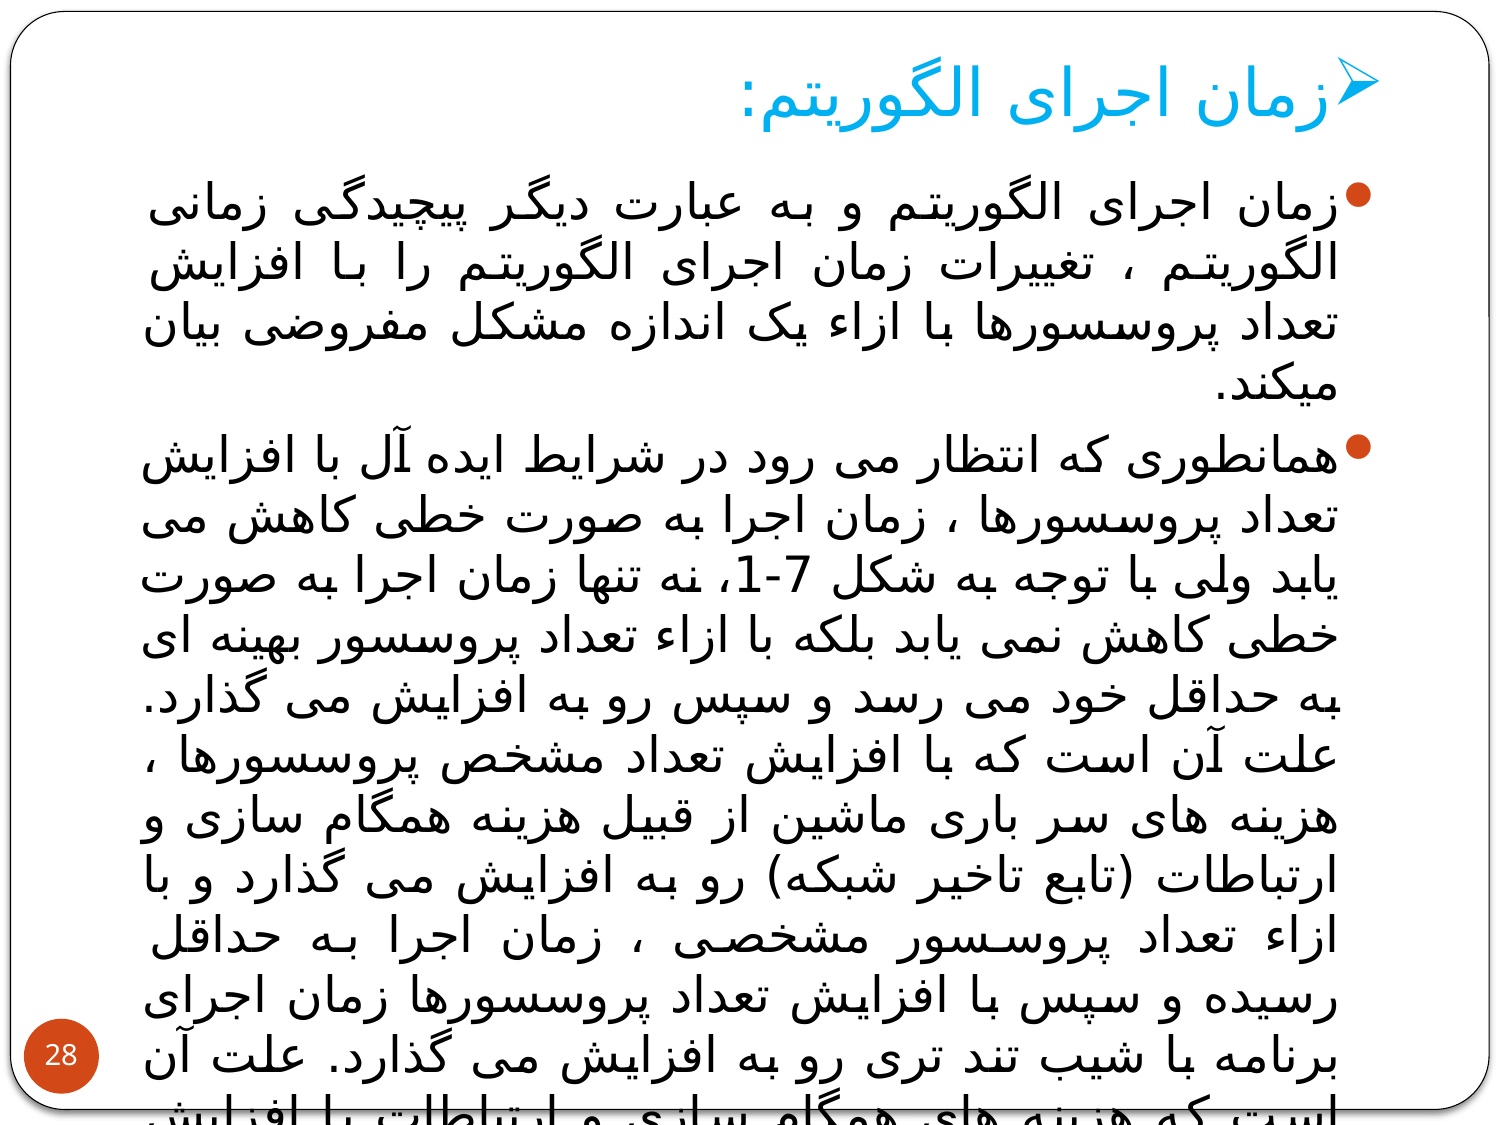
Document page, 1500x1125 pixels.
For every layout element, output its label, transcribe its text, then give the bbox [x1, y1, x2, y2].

slide_number 28 [23, 1018, 99, 1094]
list زمان اجرای الگوریتم و به عبارت دیگر پیچیدگی زمانی الگوریتم ، تغییرات زمان اجرای الگوریتم را با افزایش تعداد پروسسورها با ازاء یک اندازه مشکل مفروضی بیان میکند. همانطوری که انتظار می رود در شرایط ایده آل با افزایش تعداد پروسسورها ، زمان اجرا به صورت خطی کاهش می یابد ولی با توجه به شکل 7-1، نه تنها زمان اجرا به صورت خطی کاهش نمی یابد بلکه با ازاء تعداد پروسسور بهینه ای به حداقل خود می رسد و سپس رو به افزایش می گذارد. علت آن است که با افزایش تعداد مشخص پروسسورها ، هزینه های سر باری ماشین از قبیل هزینه همگام سازی و ارتباطات (تابع تاخیر شبکه) رو به افزایش می گذارد و با ازاء تعداد پروسسور مشخصی ، زمان اجرا به حداقل رسیده و سپس با افزایش تعداد پروسسورها زمان اجرای برنامه با شیب تند تری رو به افزایش می گذارد. علت آن است که هزینه های همگام سازی و ارتباطات با افزایش تعداد پروسسورها افزایش می یابد و اثر موازی سازی در برنامه جهت کاهش زمان اجرا را خنثی می نماید. [125, 162, 1400, 1100]
title زمان اجرای الگوریتم: [125, 24, 1400, 145]
